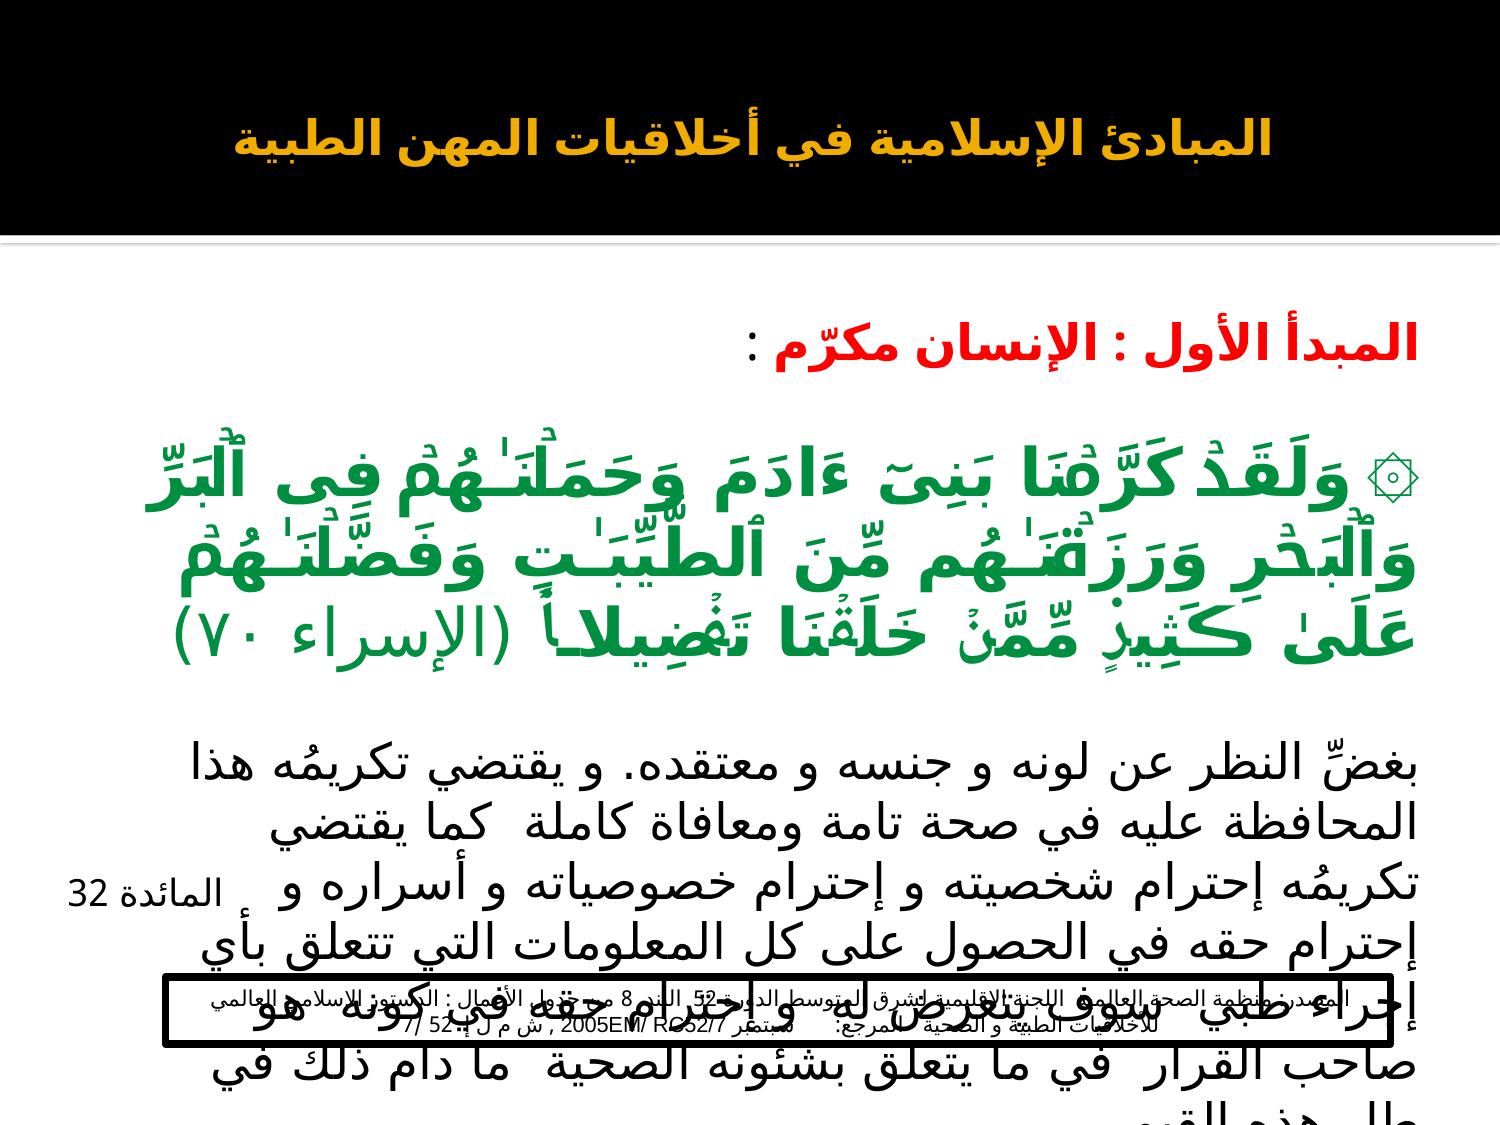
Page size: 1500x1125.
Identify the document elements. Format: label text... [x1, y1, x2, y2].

text_box المبدأ الأول : الإنسان مكرّم : ۞ وَلَقَدۡ كَرَّمۡنَا بَنِىٓ ءَادَمَ وَحَمَلۡنَـٰهُمۡ فِى ٱلۡبَرِّ وَٱلۡبَحۡرِ وَرَزَقۡنَـٰهُم مِّنَ ٱلطَّيِّبَـٰتِ وَفَضَّلۡنَـٰهُمۡ عَلَىٰ ڪَثِيرٍ۬ مِّمَّنۡ خَلَقۡنَا تَفۡضِيلاً۬ (الإسراء ٧٠) بغضِّ النظر عن لونه و جنسه و معتقده. و يقتضي تكريمُه هذا المحافظة عليه في صحة تامة ومعافاة كاملة كما يقتضي تكريمُه إحترام شخصيته و إحترام خصوصياته و أسراره و إحترام حقه في الحصول على كل المعلومات التي تتعلق بأي إجراء طبي سوف يتعرض له و إحترام حقه في كونه هو صاحب القرار في ما يتعلق بشئونه الصحية ما دام ذلك في طار هذه القيم . [120, 302, 1436, 1125]
title المبادئ الإسلامية في أخلاقيات المهن الطبية [75, 25, 1425, 231]
text_box المائدة 32 [52, 862, 120, 922]
